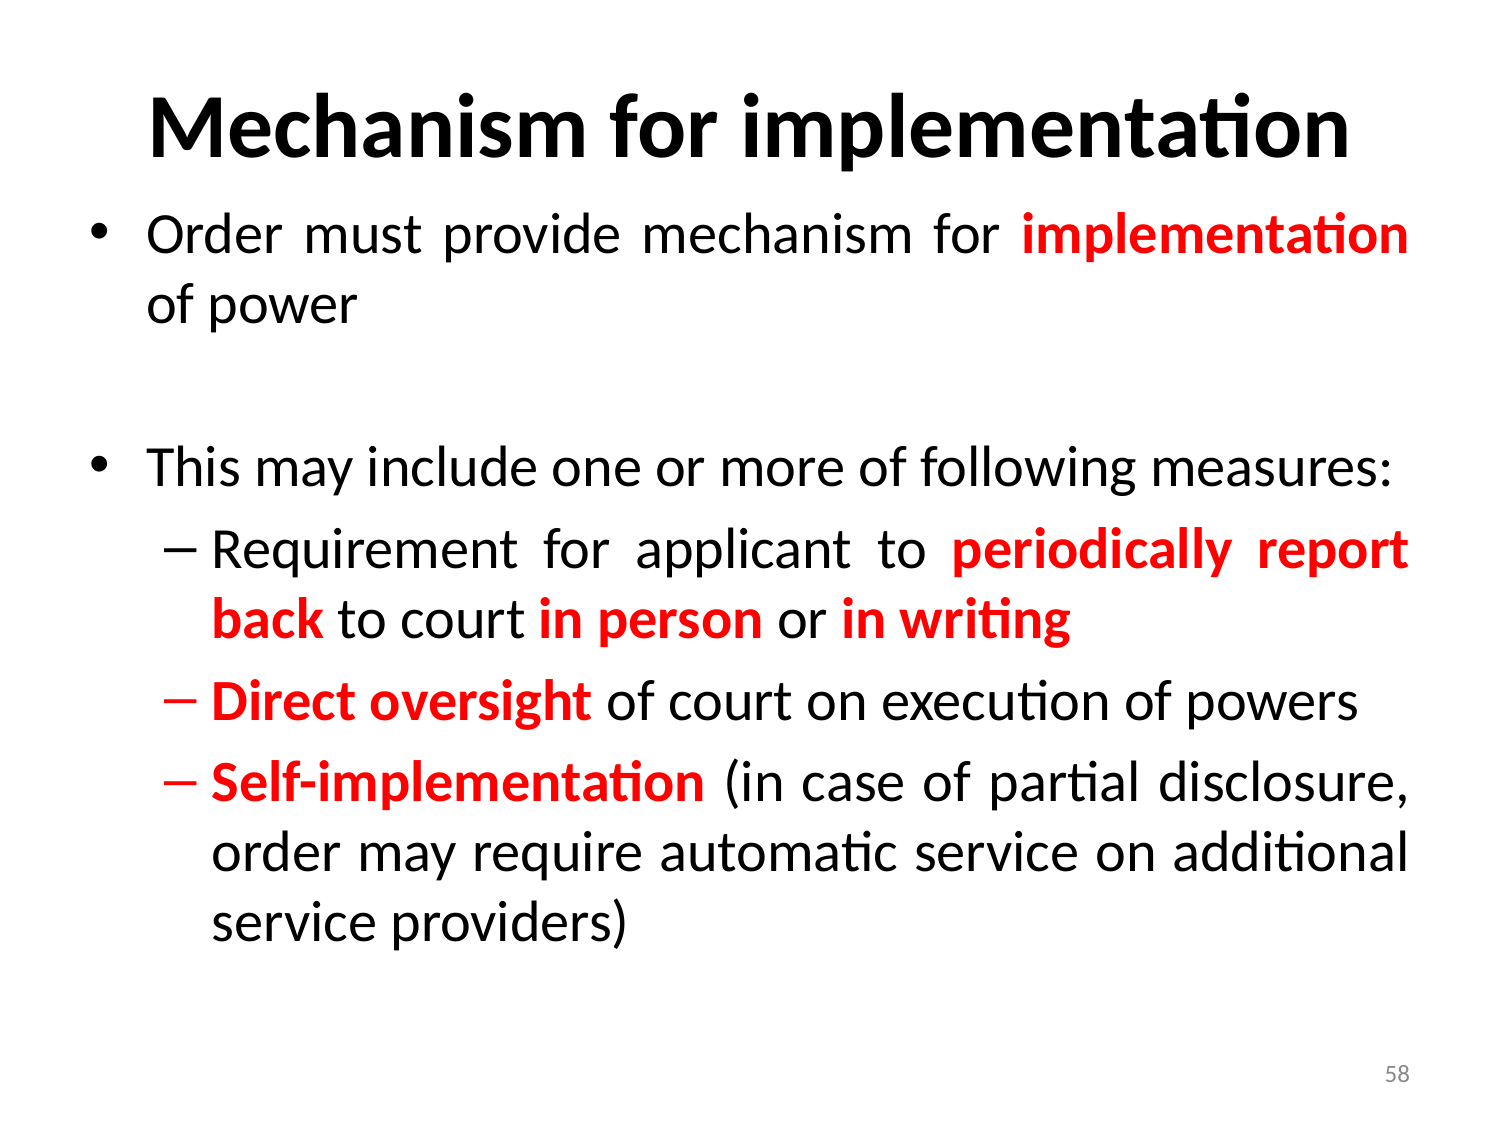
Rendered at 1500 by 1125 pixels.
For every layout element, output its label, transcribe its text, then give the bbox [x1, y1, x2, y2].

text_box Order must provide mechanism for implementation of power This may include one or more of following measures: Requirement for applicant to periodically report back to court in person or in writing Direct oversight of court on execution of powers Self-implementation (in case of partial disclosure, order may require automatic service on additional service providers) [74, 187, 1425, 959]
title Mechanism for implementation [75, 27, 1425, 187]
slide_number 58 [1074, 1042, 1425, 1103]
